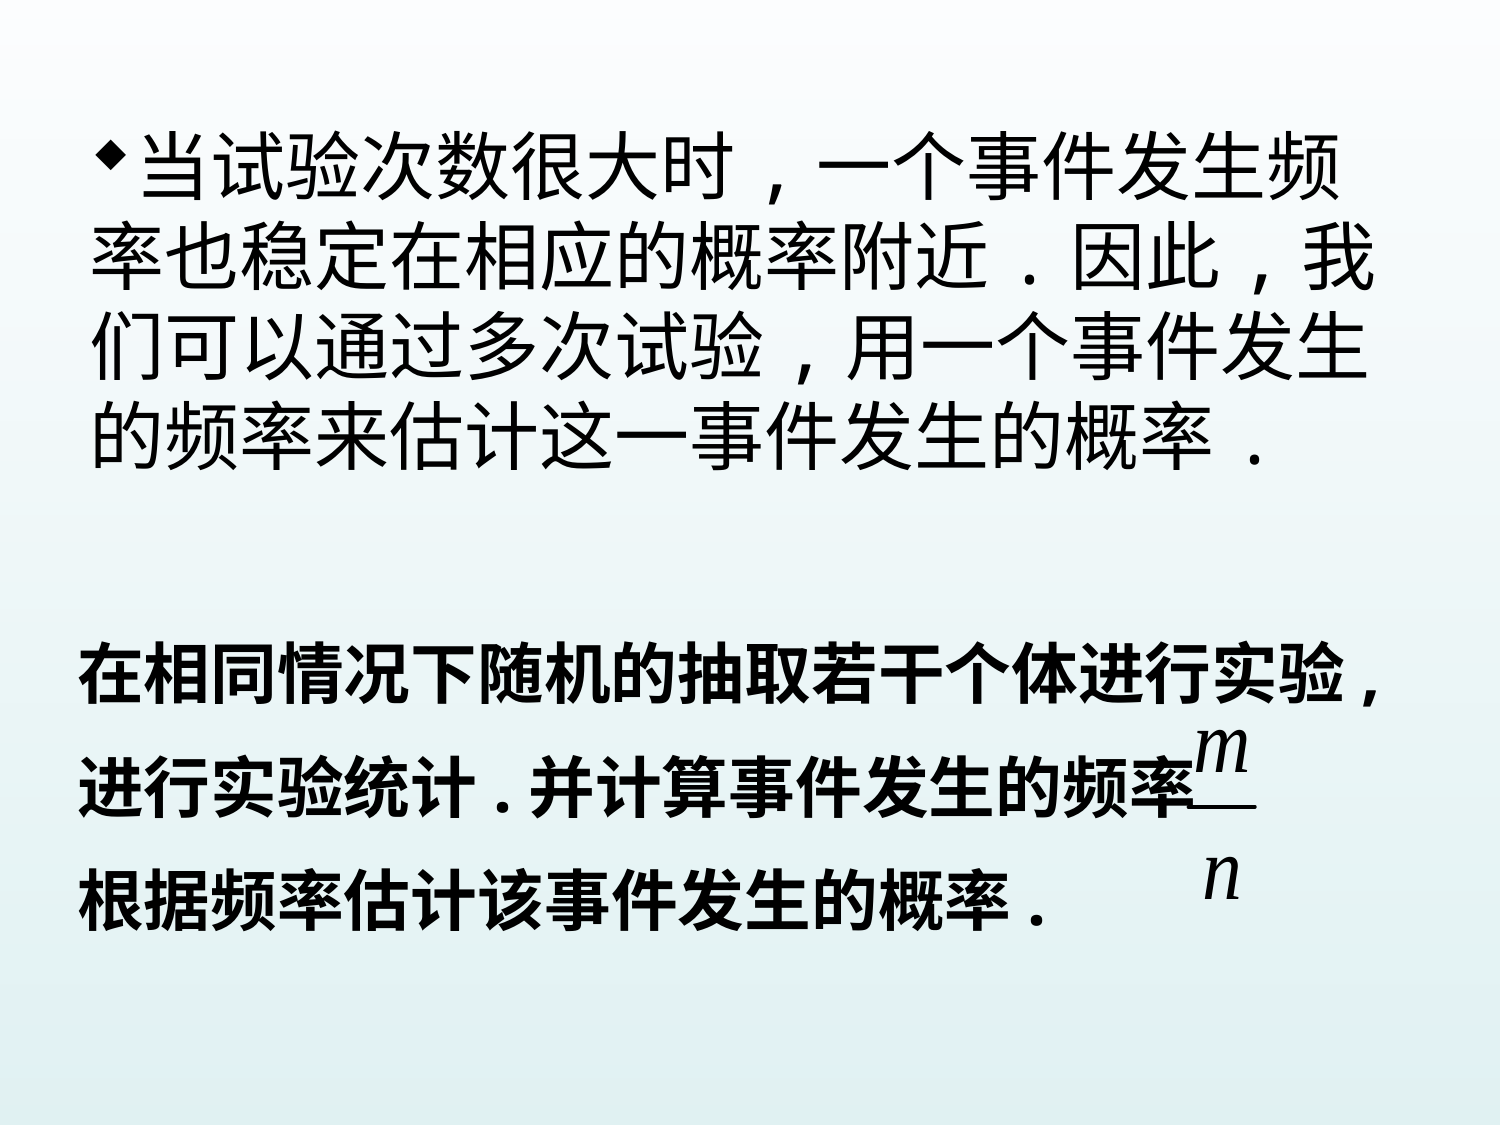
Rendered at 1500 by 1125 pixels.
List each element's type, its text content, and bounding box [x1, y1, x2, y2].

text_box 当试验次数很大时,一个事件发生频率也稳定在相应的概率附近.因此,我们可以通过多次试验,用一个事件发生的频率来估计这一事件发生的概率. [74, 112, 1425, 525]
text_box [62, 624, 1425, 961]
